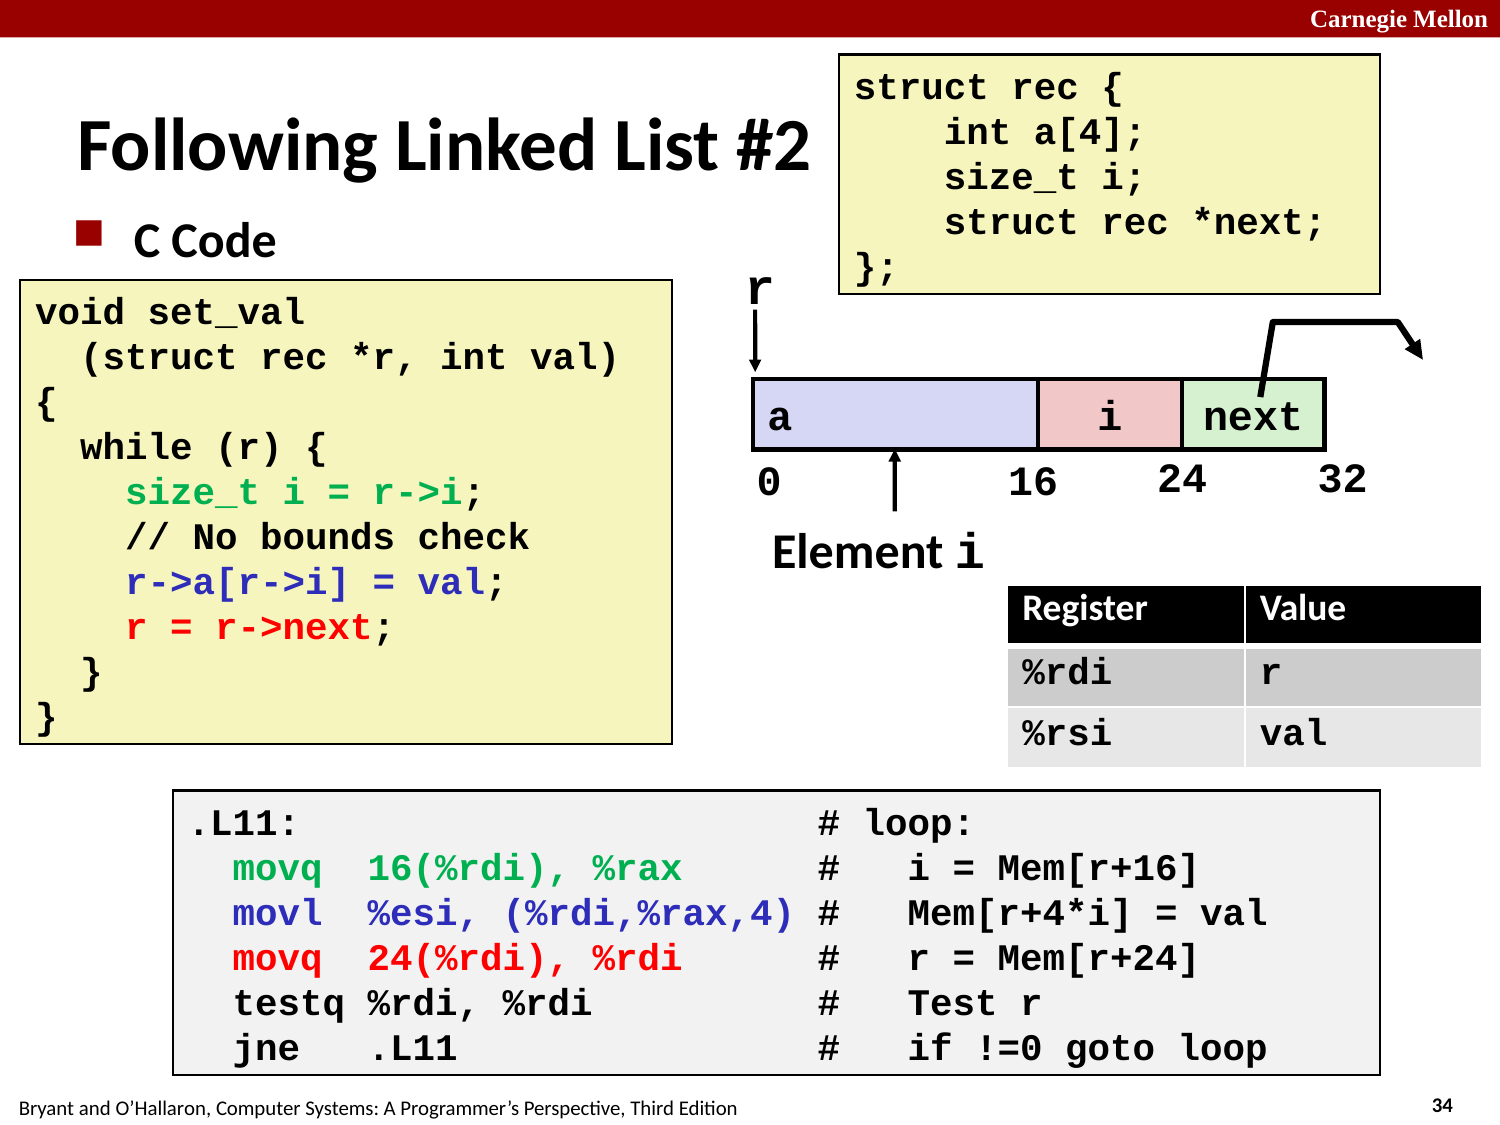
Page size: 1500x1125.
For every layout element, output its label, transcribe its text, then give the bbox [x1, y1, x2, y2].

title Following Linked List #2 [62, 93, 839, 188]
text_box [729, 246, 1424, 575]
table_cell %rdi [1008, 649, 1244, 706]
table_cell val [1246, 708, 1481, 767]
text_box .L11: # loop: movq 16(%rdi), %rax # i = Mem[r+16] movl %esi, (%rdi,%rax,4) # Mem[r+4*i] = val movq 24(%rdi), %rdi # r = Mem[r+24] testq %rdi, %rdi # Test r jne .L11 # if !=0 goto loop [172, 790, 1380, 1075]
table_cell %rsi [1008, 708, 1244, 767]
table_header Value [1246, 586, 1481, 643]
text_box void set_val (struct rec *r, int val) { while (r) { size_t i = r->i; // No bounds check r->a[r->i] = val; r = r->next; } } [20, 279, 672, 745]
list C Code [62, 199, 563, 317]
table_header Register [1008, 586, 1244, 643]
text_box struct rec { int a[4]; size_t i; struct rec *next; }; [839, 54, 1380, 245]
table_cell r [1246, 649, 1481, 706]
